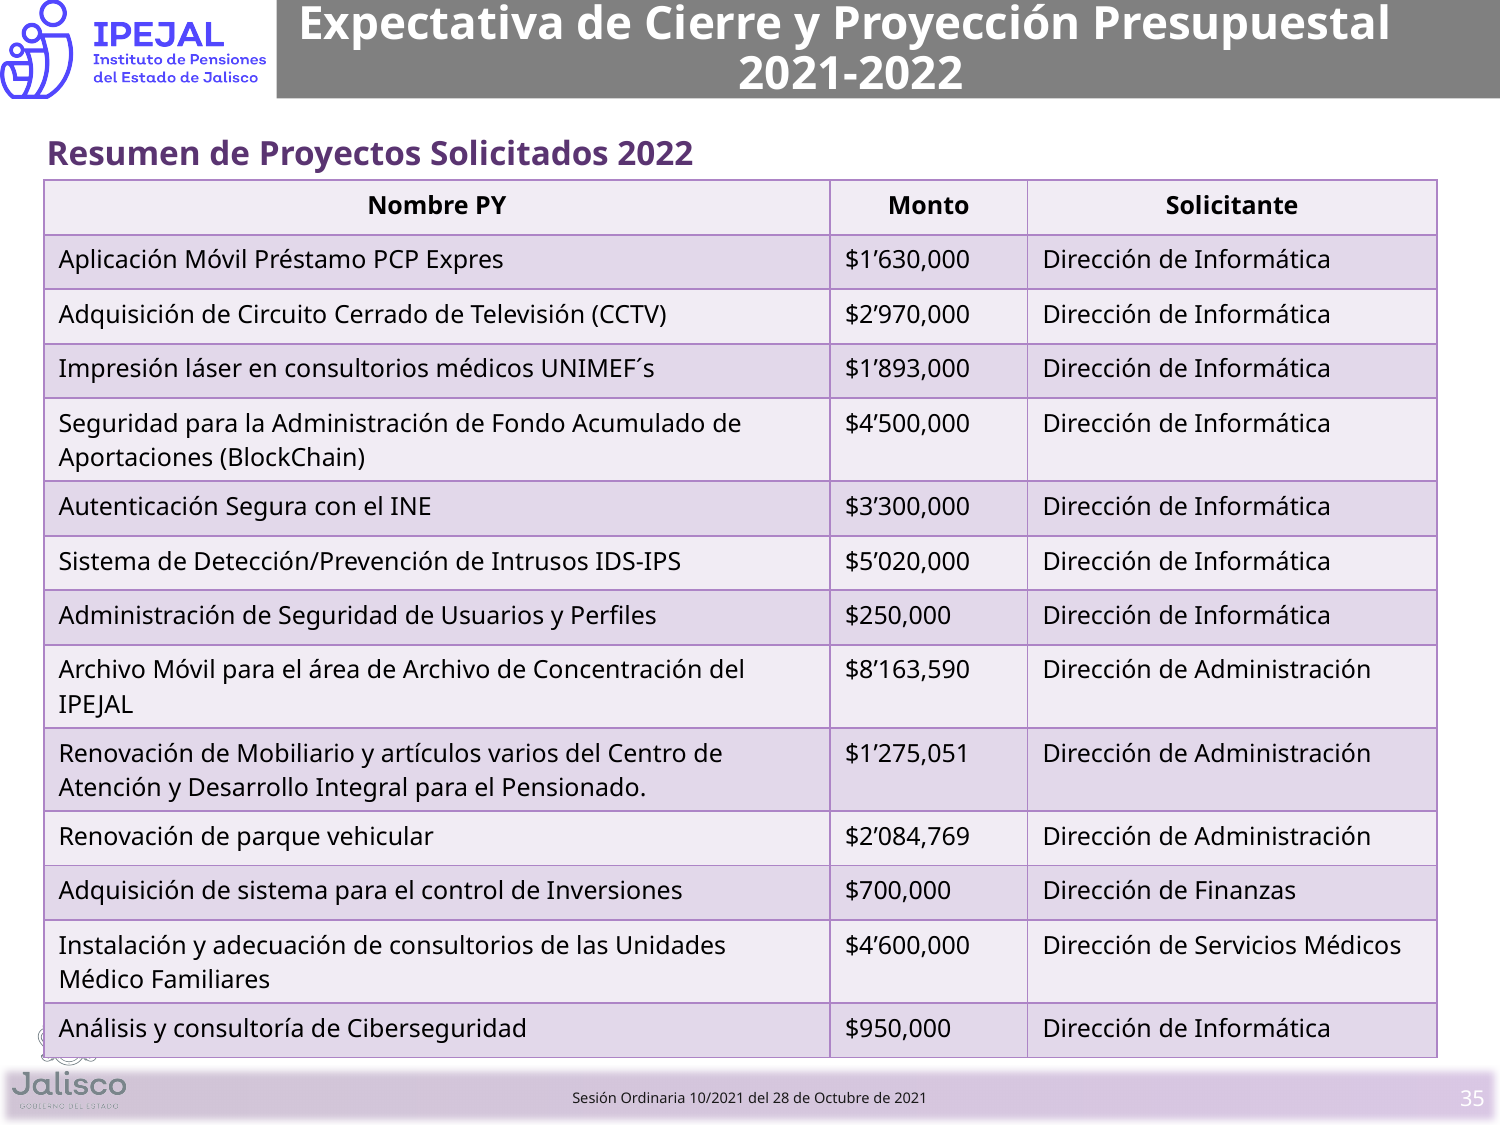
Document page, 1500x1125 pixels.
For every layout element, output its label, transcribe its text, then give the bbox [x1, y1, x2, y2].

table_cell Dirección de Servicios Médicos [1028, 921, 1436, 1002]
table_cell $1’893,000 [831, 345, 1027, 397]
table_cell Adquisición de Circuito Cerrado de Televisión (CCTV) [45, 290, 829, 343]
table_cell $2’970,000 [831, 290, 1027, 343]
table_cell Dirección de Informática [1028, 482, 1436, 535]
picture [0, 993, 153, 1120]
table_cell $1’630,000 [831, 236, 1027, 288]
table_cell Dirección de Informática [1028, 1004, 1436, 1057]
table_cell Seguridad para la Administración de Fondo Acumulado de Aportaciones (BlockChain) [45, 399, 829, 480]
table_cell $8’163,590 [831, 646, 1027, 727]
title Expectativa de Cierre y Proyección Presupuestal 2021-2022 [277, 1, 1425, 99]
table_header Nombre PY [45, 181, 829, 234]
table_cell Dirección de Informática [1028, 345, 1436, 397]
table_cell Instalación y adecuación de consultorios de las Unidades Médico Familiares [45, 921, 829, 1002]
table_cell Dirección de Informática [1028, 591, 1436, 644]
slide_number 35 [1149, 1069, 1500, 1125]
table_cell $2’084,769 [831, 812, 1027, 865]
table_cell $950,000 [831, 1004, 1027, 1057]
table_cell Dirección de Administración [1028, 729, 1436, 810]
table_cell Dirección de Informática [1028, 537, 1436, 589]
table_cell Dirección de Administración [1028, 812, 1436, 865]
text_box Resumen de Proyectos Solicitados 2022 [31, 129, 1449, 199]
table_cell Impresión láser en consultorios médicos UNIMEF´s [45, 345, 829, 397]
table_cell Aplicación Móvil Préstamo PCP Expres [45, 236, 829, 288]
table_cell $1’275,051 [831, 729, 1027, 810]
table_cell $5’020,000 [831, 537, 1027, 589]
picture [0, 0, 266, 99]
table_cell $250,000 [831, 591, 1027, 644]
table_header Solicitante [1028, 181, 1436, 234]
table_cell $4’600,000 [831, 921, 1027, 1002]
table_cell Administración de Seguridad de Usuarios y Perfiles [45, 591, 829, 644]
table_cell Dirección de Informática [1028, 399, 1436, 480]
table_cell Análisis y consultoría de Ciberseguridad [45, 1004, 829, 1057]
table_cell Archivo Móvil para el área de Archivo de Concentración del IPEJAL [45, 646, 829, 727]
footer Sesión Ordinaria 10/2021 del 28 de Octubre de 2021 [471, 1081, 1029, 1116]
table_header Monto [831, 181, 1027, 234]
table_cell Renovación de Mobiliario y artículos varios del Centro de Atención y Desarrollo Integral para el Pensionado. [45, 729, 829, 810]
table_cell Dirección de Finanzas [1028, 866, 1436, 919]
table_cell Dirección de Administración [1028, 646, 1436, 727]
table_cell Adquisición de sistema para el control de Inversiones [45, 866, 829, 919]
table_cell Dirección de Informática [1028, 290, 1436, 343]
table_cell Dirección de Informática [1028, 236, 1436, 288]
table_cell $700,000 [831, 866, 1027, 919]
table_cell Sistema de Detección/Prevención de Intrusos IDS-IPS [45, 537, 829, 589]
table_cell $3’300,000 [831, 482, 1027, 535]
table_cell Autenticación Segura con el INE [45, 482, 829, 535]
table_cell Renovación de parque vehicular [45, 812, 829, 865]
table_cell $4’500,000 [831, 399, 1027, 480]
